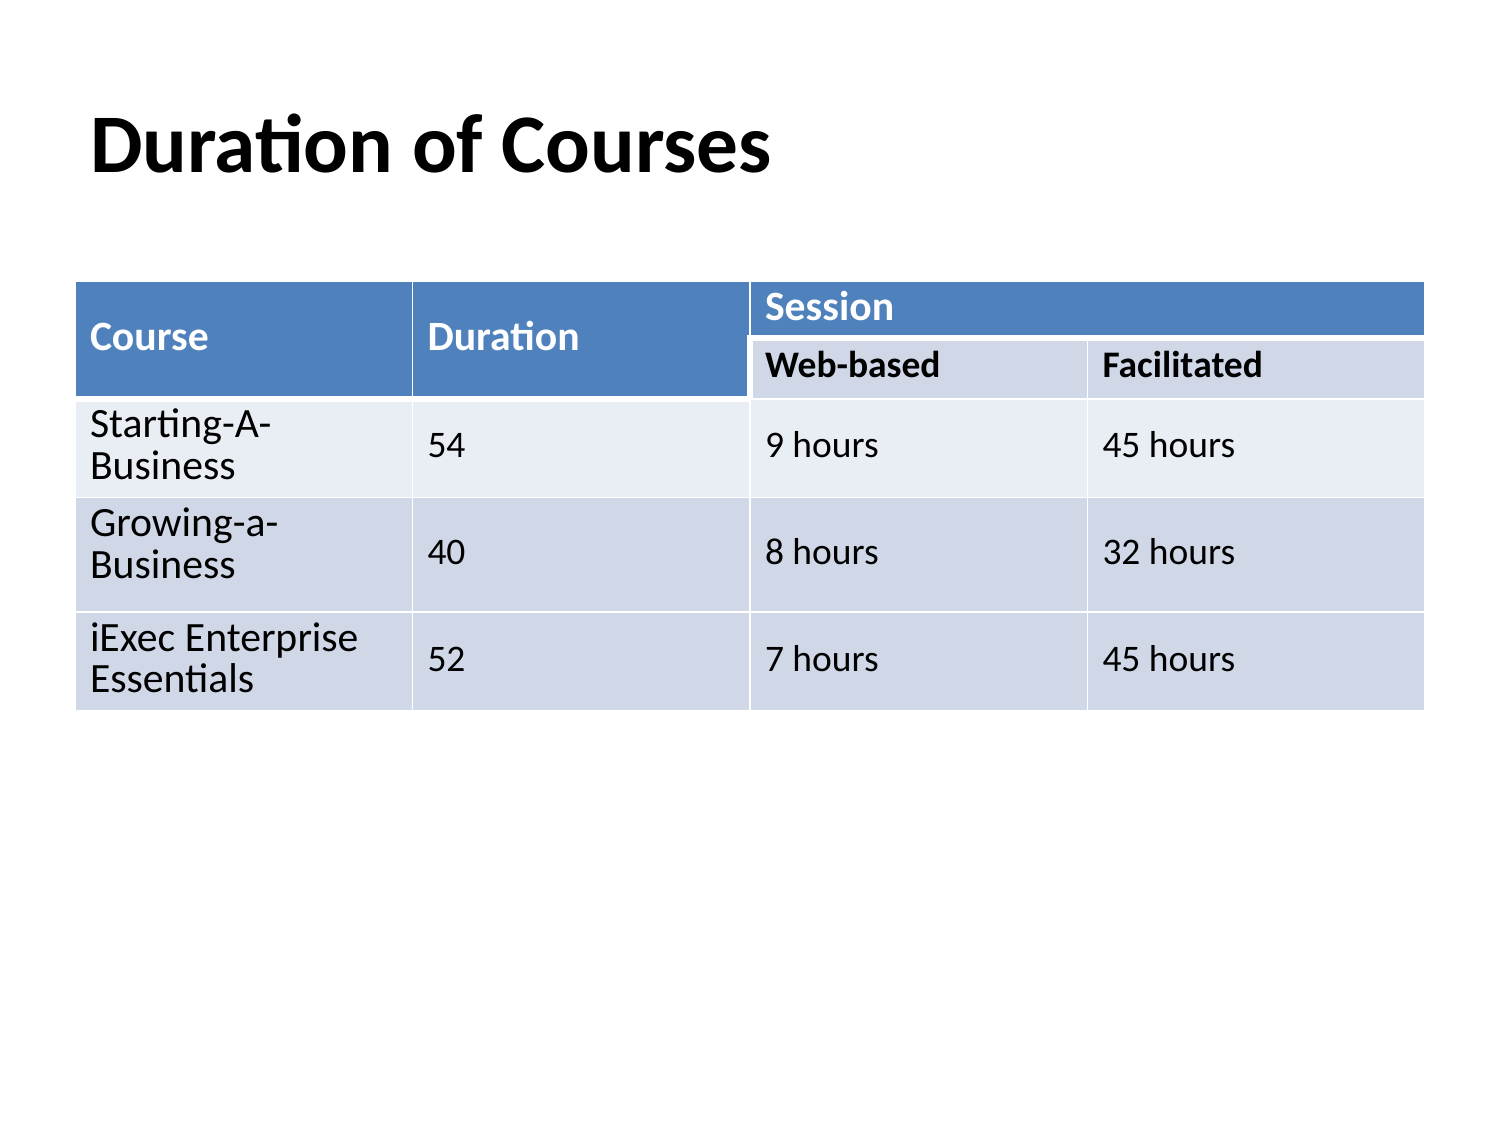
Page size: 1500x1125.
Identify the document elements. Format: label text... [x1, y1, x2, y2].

table_cell Web-based [753, 341, 1087, 398]
table_cell 8 hours [751, 498, 1087, 611]
table_cell 45 hours [1088, 400, 1424, 497]
table_cell iExec Enterprise Essentials [76, 613, 412, 710]
table_cell 7 hours [751, 613, 1087, 710]
table_cell 9 hours [751, 400, 1087, 497]
table_cell 52 [413, 613, 749, 710]
table_cell 45 hours [1088, 613, 1424, 710]
table_header Course [76, 282, 412, 396]
table_cell Growing-a-Business [76, 498, 412, 611]
table_header Duration [413, 282, 749, 396]
table_cell 54 [413, 402, 749, 497]
table_cell Facilitated [1088, 341, 1424, 398]
table_cell 32 hours [1088, 498, 1424, 611]
table_cell 40 [413, 498, 749, 611]
title Duration of Courses [74, 44, 1426, 233]
table_header Session [751, 282, 1424, 335]
table_cell Starting-A-Business [76, 402, 412, 497]
